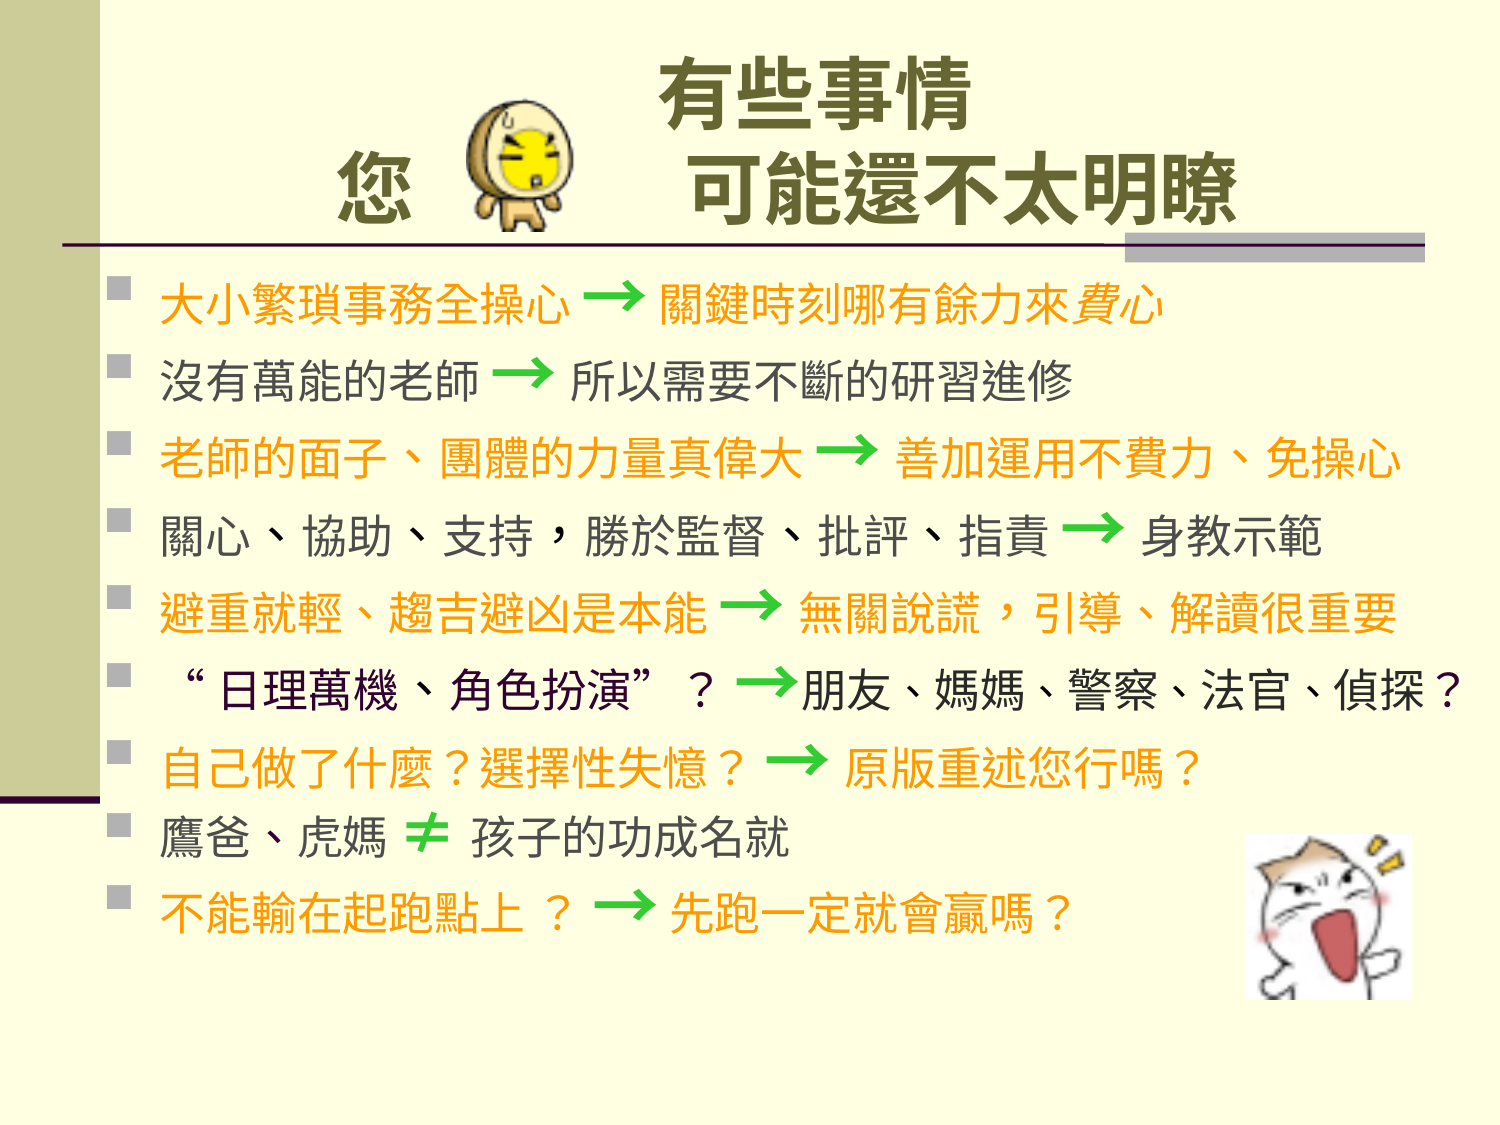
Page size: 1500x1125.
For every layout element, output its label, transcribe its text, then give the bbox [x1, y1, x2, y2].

list 大小繁瑣事務全操心 → 關鍵時刻哪有餘力來費心 沒有萬能的老師 → 所以需要不斷的研習進修 老師的面子、團體的力量真偉大 → 善加運用不費力、免操心 關心、協助、支持，勝於監督、批評、指責 → 身教示範 避重就輕、趨吉避凶是本能 → 無關說謊，引導、解讀很重要 “日理萬機、角色扮演”？ →朋友、媽媽、警察、法官、偵探？ 自己做了什麼？選擇性失憶？ → 原版重述您行嗎？ 鷹爸、虎媽 ≠ 孩子的功成名就 不能輸在起跑點上 ？ → 先跑一定就會贏嗎？ [88, 262, 1500, 1006]
picture [1245, 833, 1412, 1000]
title 有些事情 您 可能還不太明瞭 [149, 45, 1426, 234]
picture [466, 89, 609, 232]
